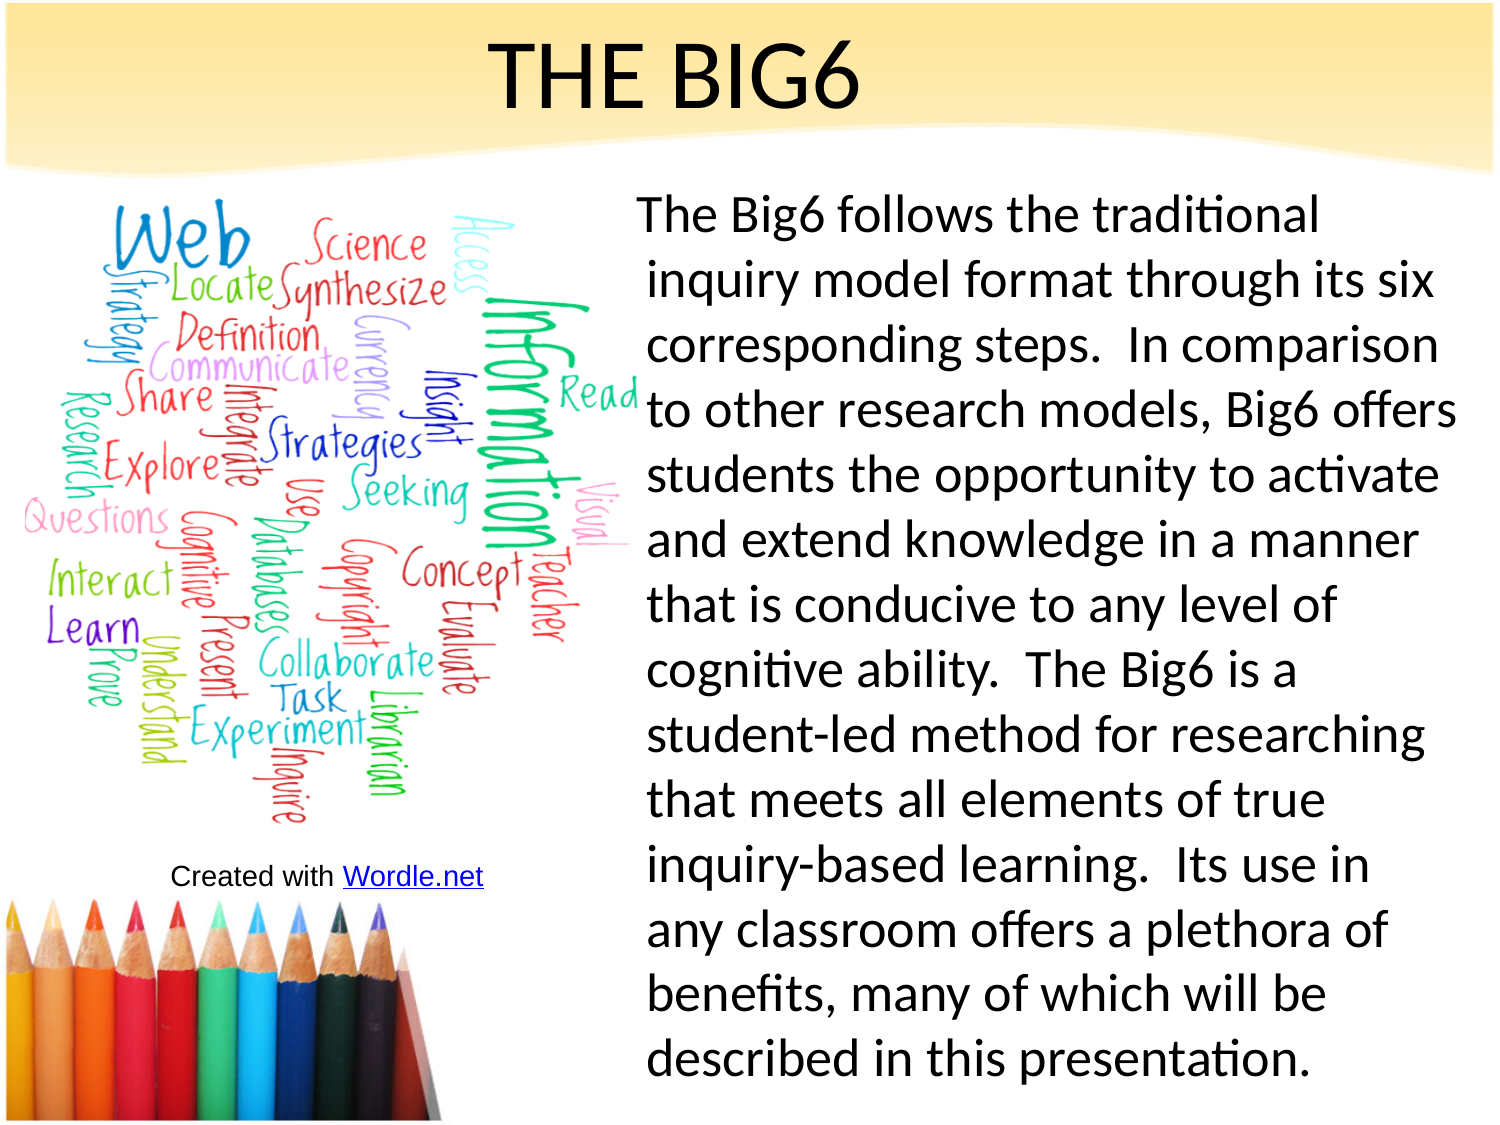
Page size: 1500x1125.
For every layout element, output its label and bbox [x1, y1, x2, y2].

picture [0, 0, 1500, 1125]
text_box [24, 188, 651, 901]
